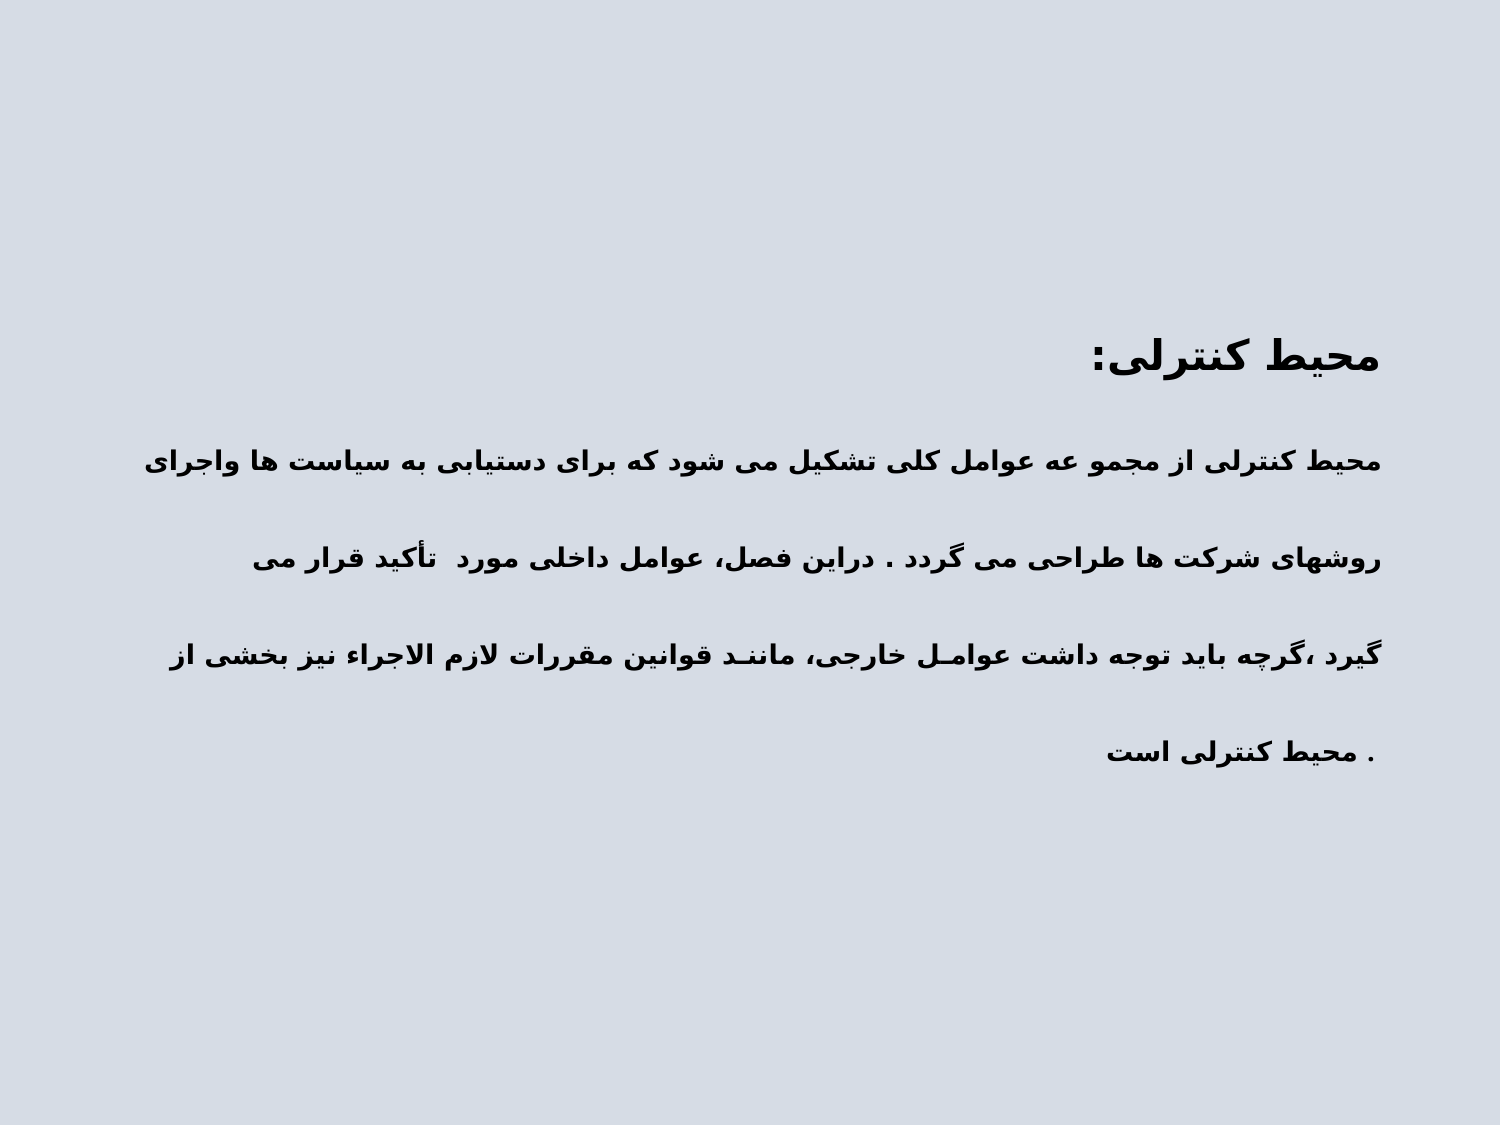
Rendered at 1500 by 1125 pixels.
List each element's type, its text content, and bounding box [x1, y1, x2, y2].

title محیط کنترلی: محیط کنترلی از مجمو عه عوامل کلی تشکیل می شود که برای دستیابی به سیاست ها واجرای روشهای شرکت ها طراحی می گردد . دراین فصل، عوامل داخلی مورد تأکید قرار می گیرد ،گرچه باید توجه داشت عوامـل خارجی، ماننـد قوانین مقررات لازم الاجراء نیز بخشی از محیط کنترلی است . [96, 219, 1397, 775]
